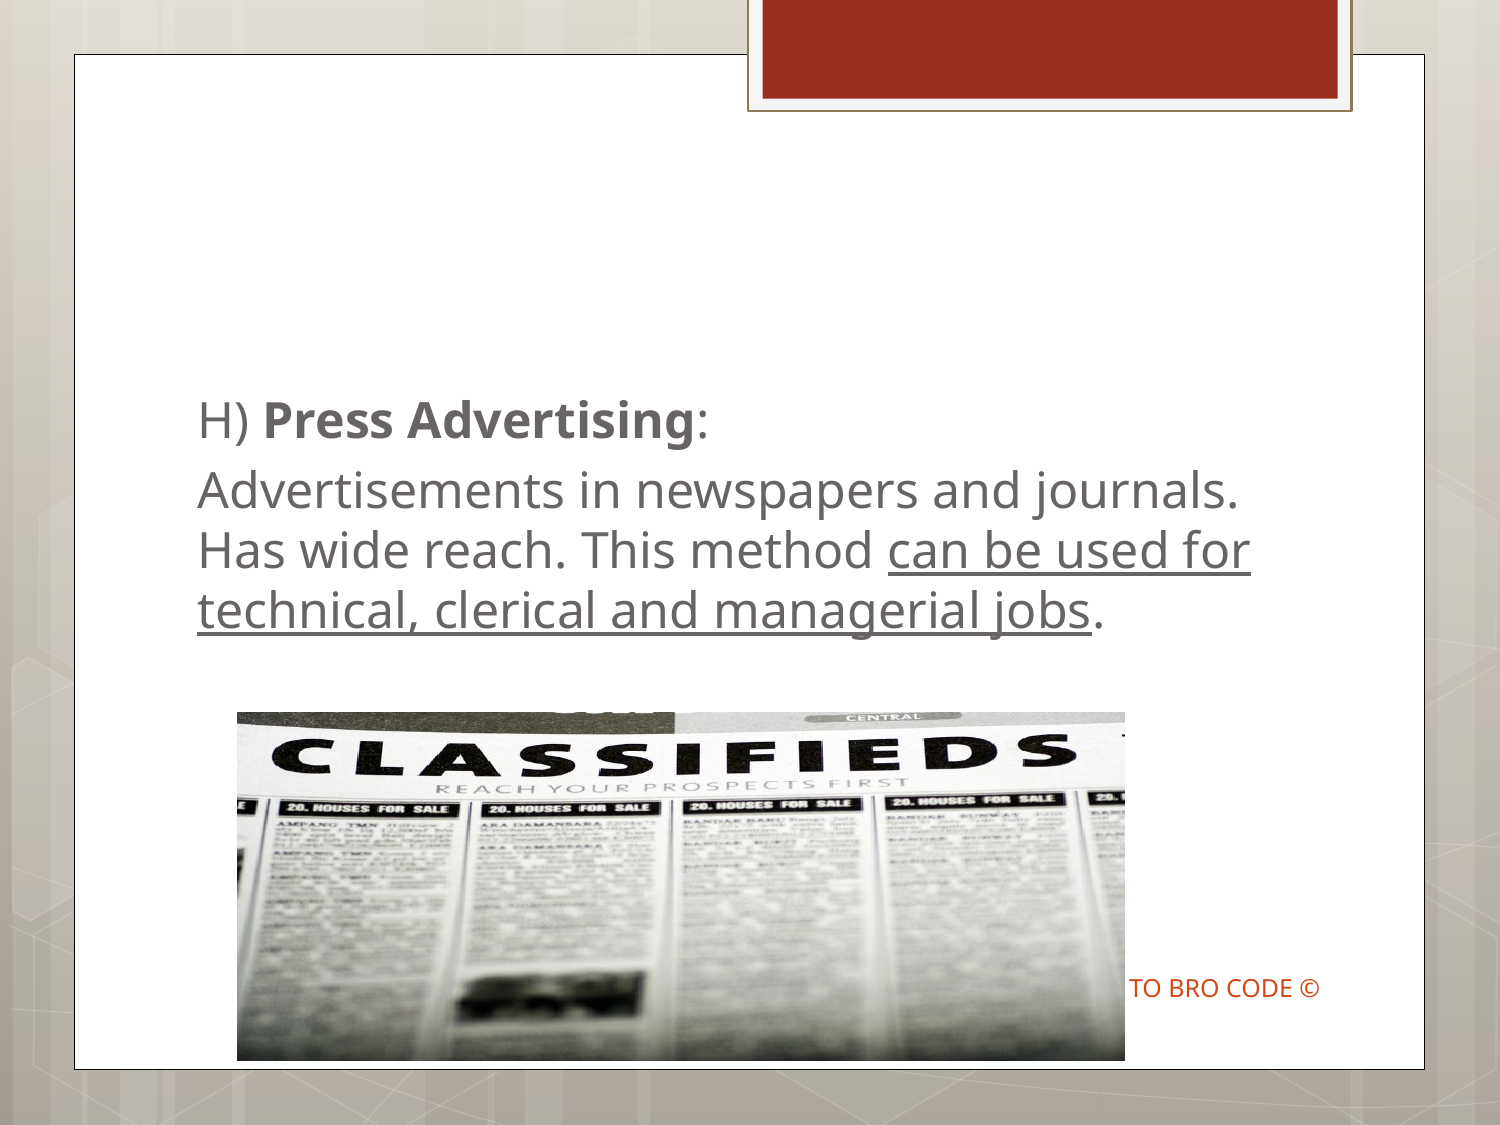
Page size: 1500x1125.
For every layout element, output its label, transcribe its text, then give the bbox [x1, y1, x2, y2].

picture [237, 712, 1126, 1061]
footer THIS PPT BELONGS TO BRO CODE © [1130, 960, 1336, 1020]
list H) Press Advertising: Advertisements in newspapers and journals. Has wide reach. This method can be used for technical, clerical and managerial jobs. [171, 381, 1283, 957]
